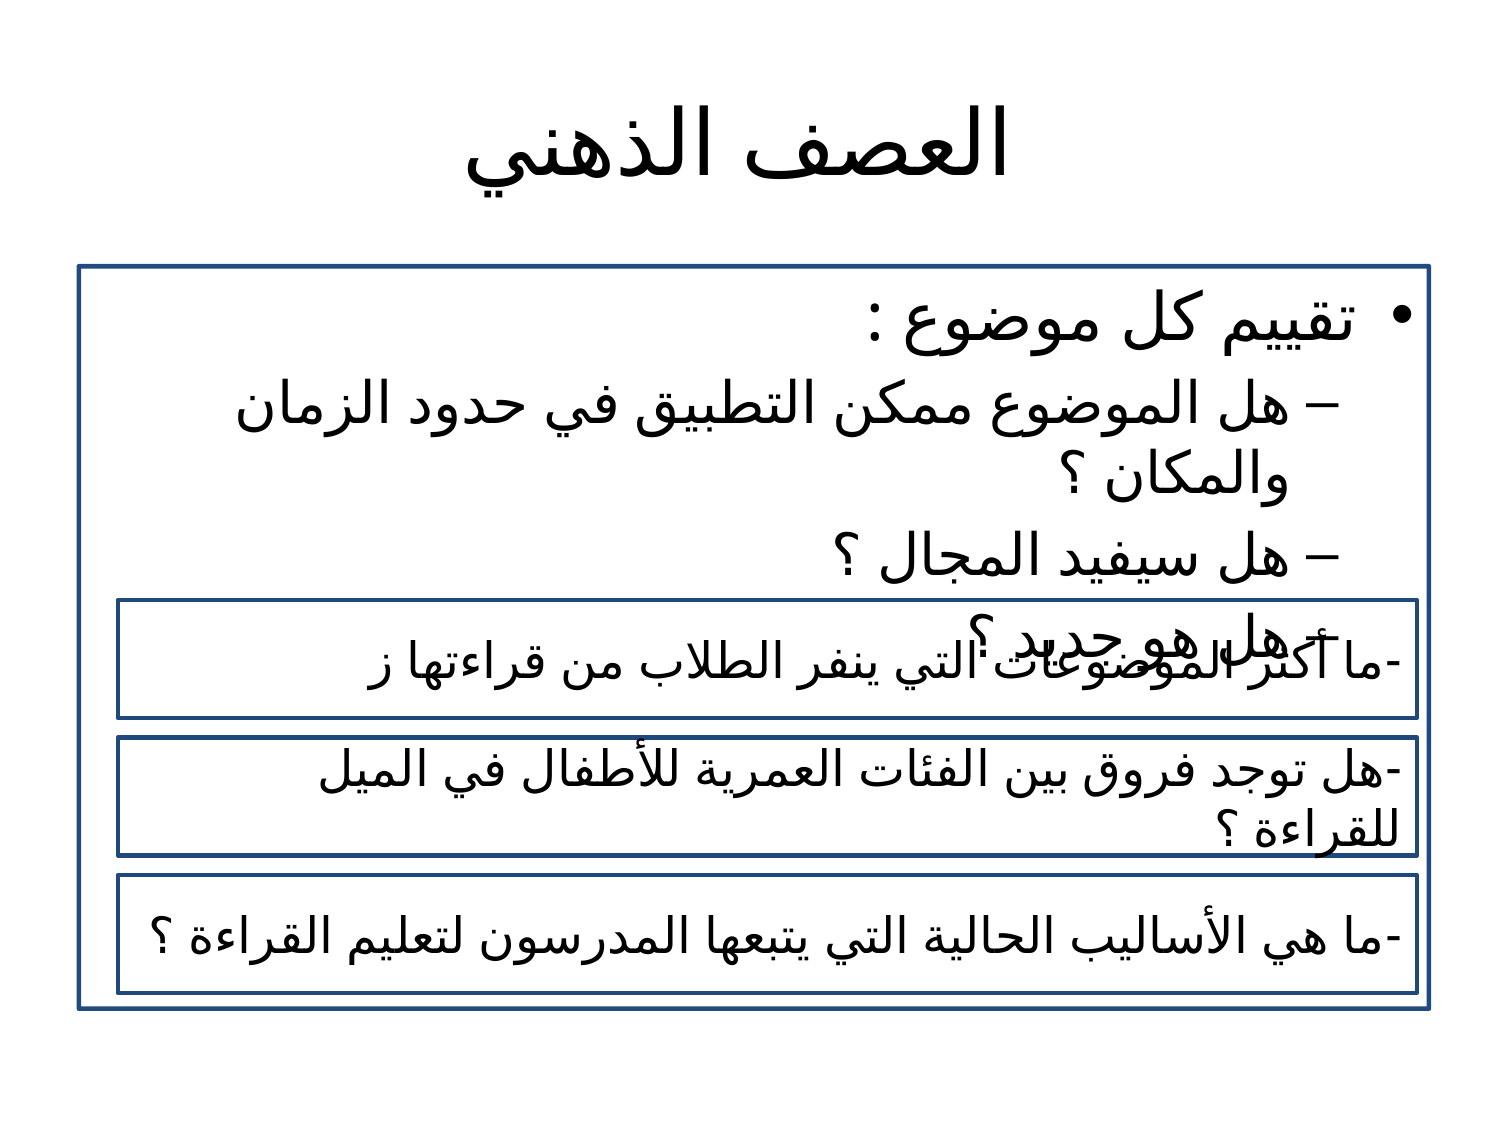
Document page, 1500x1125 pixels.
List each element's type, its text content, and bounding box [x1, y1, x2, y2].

text_box -ما أكثر الموضوعات التي ينفر الطلاب من قراءتها ز [116, 598, 1419, 720]
title العصف الذهني [75, 45, 1425, 233]
text_box -ما هي الأساليب الحالية التي يتبعها المدرسون لتعليم القراءة ؟ [116, 873, 1419, 995]
list تقييم كل موضوع : هل الموضوع ممكن التطبيق في حدود الزمان والمكان ؟ هل سيفيد المجال ؟ هل هو جديد ؟ [78, 266, 1429, 1009]
text_box -هل توجد فروق بين الفئات العمرية للأطفال في الميل للقراءة ؟ [116, 735, 1419, 858]
